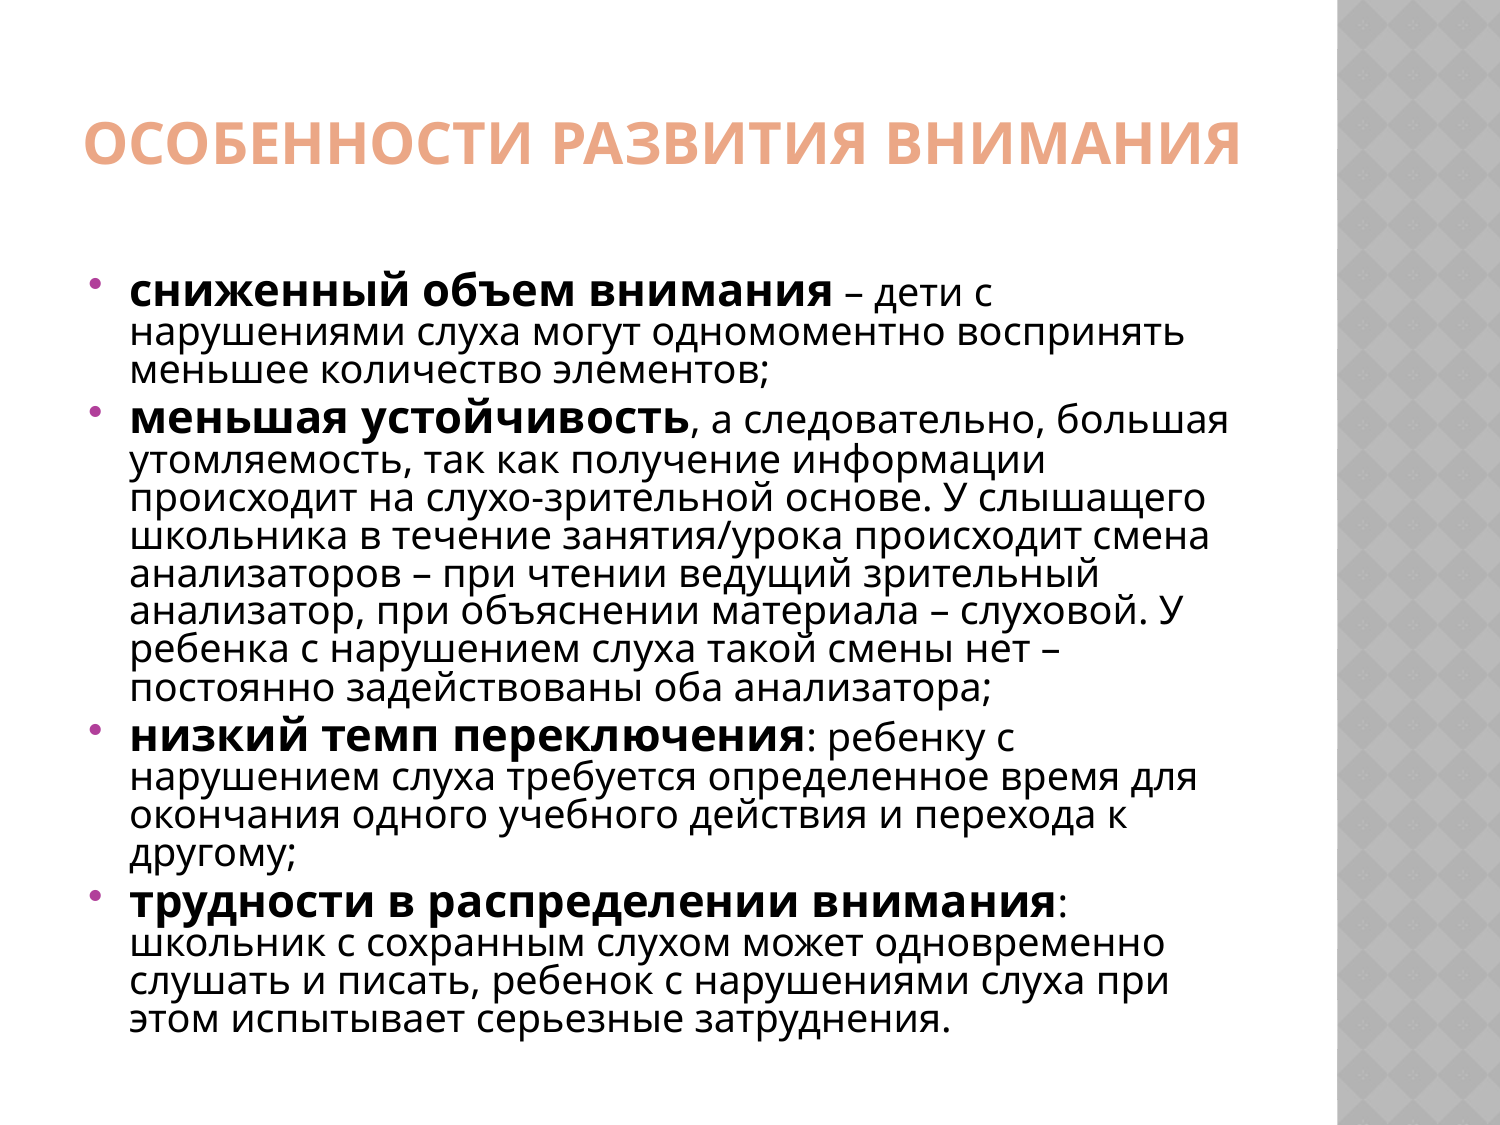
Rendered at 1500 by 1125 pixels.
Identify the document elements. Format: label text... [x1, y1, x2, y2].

title Особенности развития внимания [75, 52, 1263, 176]
list сниженный объем внимания – дети с нарушениями слуха могут одномоментно воспринять меньшее количество элементов; меньшая устойчивость, а следовательно, большая утомляемость, так как получение информации происходит на слухо-зрительной основе. У слышащего школьника в течение занятия/урока происходит смена анализаторов – при чтении ведущий зрительный анализатор, при объяснении материала – слуховой. У ребенка с нарушением слуха такой смены нет – постоянно задействованы оба анализатора; низкий темп переключения: ребенку с нарушением слуха требуется определенное время для окончания одного учебного действия и перехода к другому; трудности в распределении внимания: школьник с сохранным слухом может одновременно слушать и писать, ребенок с нарушениями слуха при этом испытывает серьезные затруднения. [75, 264, 1263, 1059]
